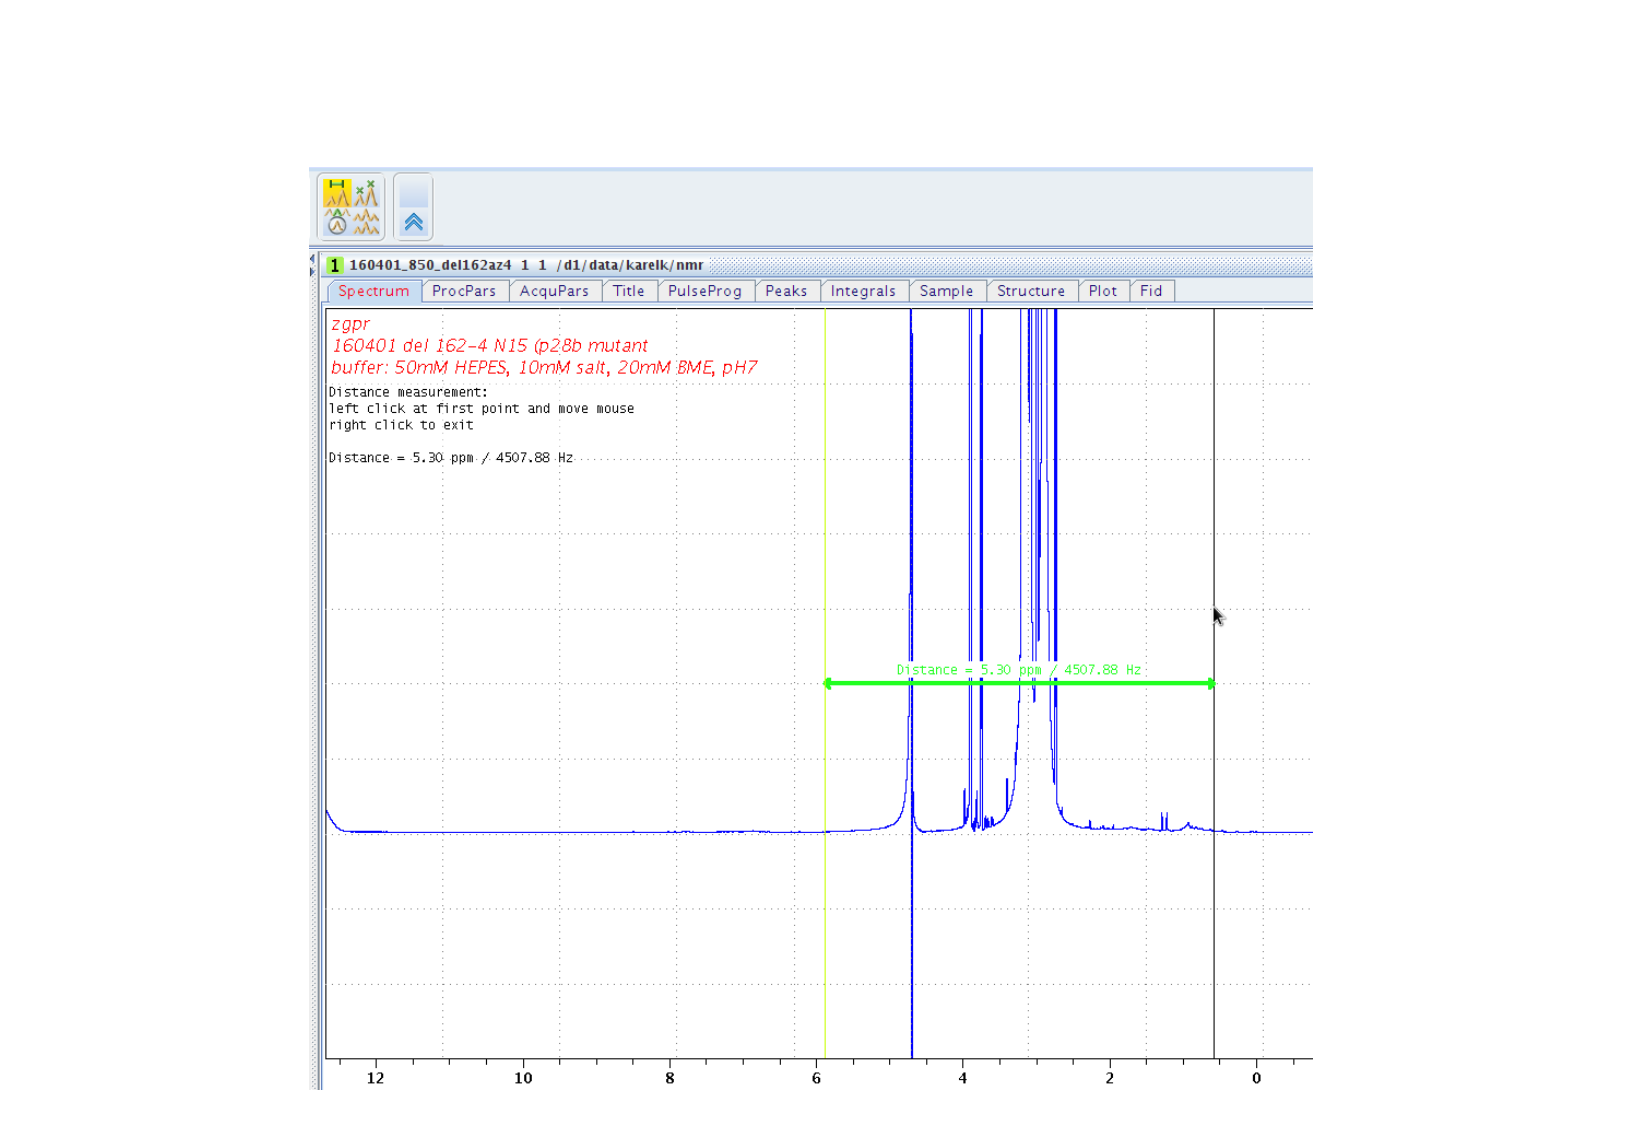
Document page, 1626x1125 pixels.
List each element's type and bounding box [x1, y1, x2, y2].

picture [309, 167, 1313, 1090]
